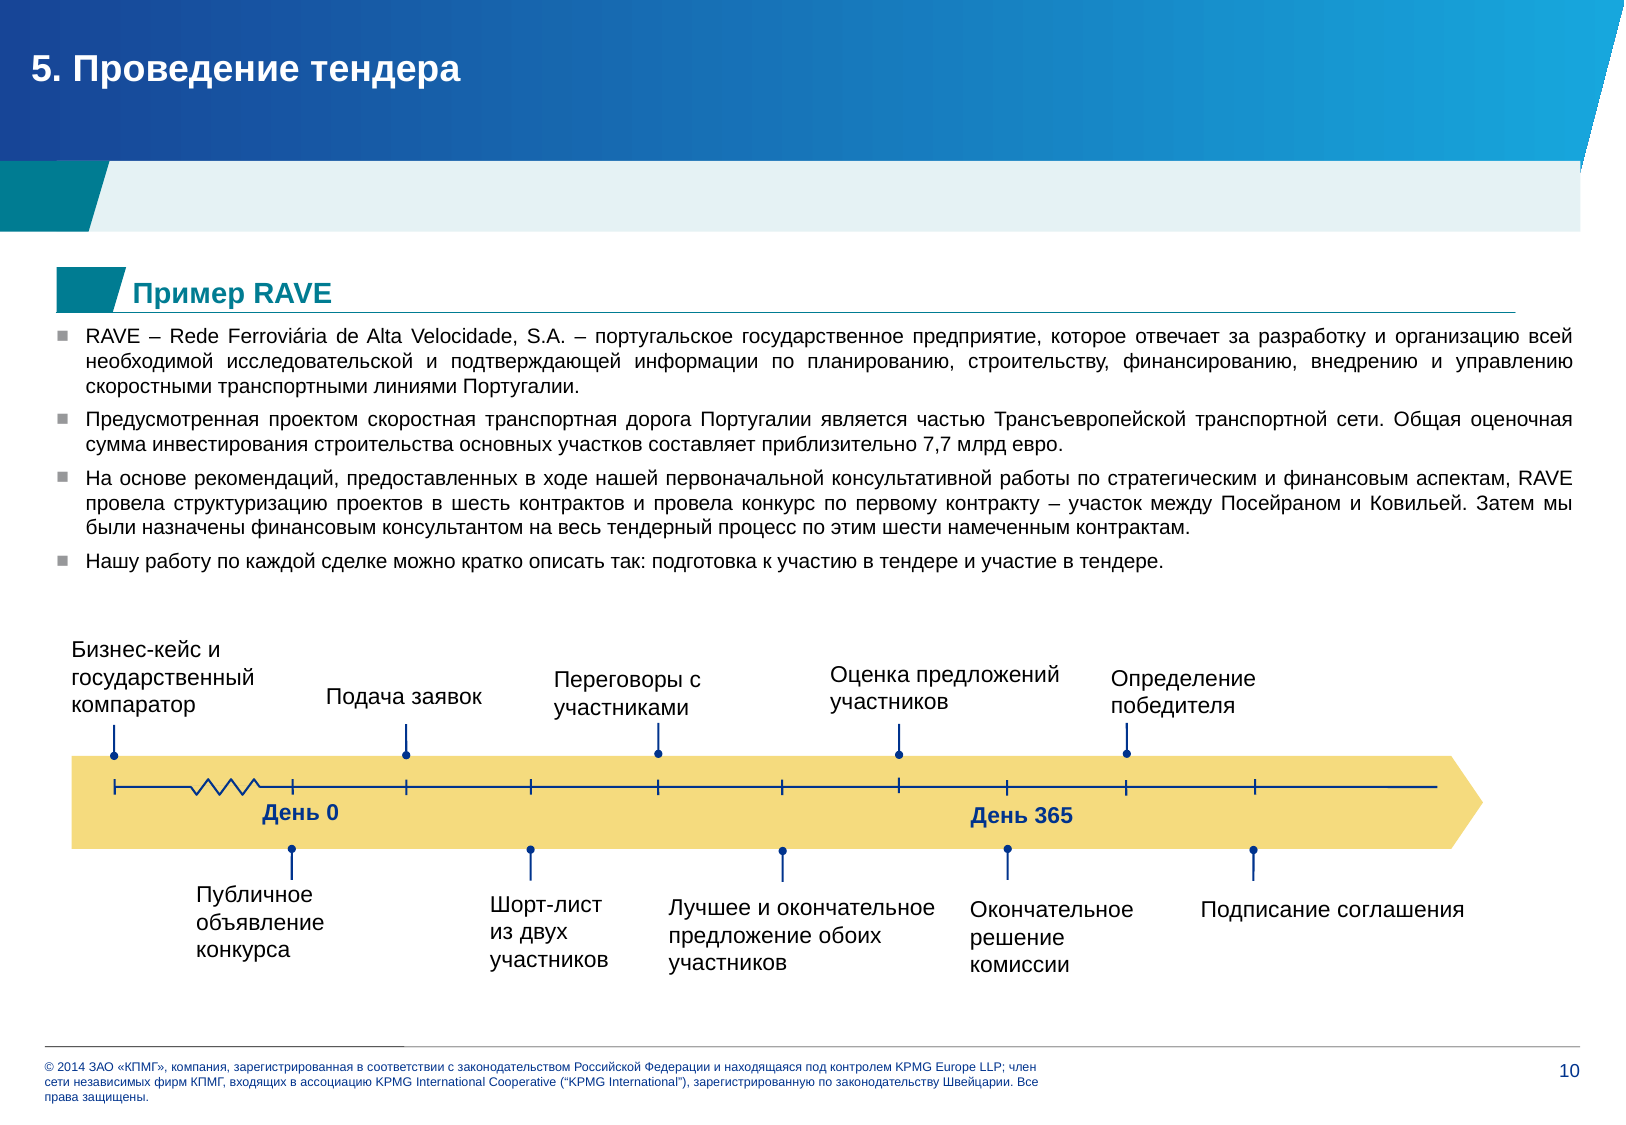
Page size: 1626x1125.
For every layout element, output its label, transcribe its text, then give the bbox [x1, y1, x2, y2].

text_box 5. Проведение тендера [30, 0, 1438, 147]
text_box RAVE – Rede Ferroviária de Alta Velocidade, S.A. – португальское государственное предприятие, которое отвечает за разработку и организацию всей необходимой исследовательской и подтверждающей информации по планированию, строительству, финансированию, внедрению и управлению скоростными транспортными линиями Португалии. Предусмотренная проектом скоростная транспортная дорога Португалии является частью Трансъевропейской транспортной сети. Общая оценочная сумма инвестирования строительства основных участков составляет приблизительно 7,7 млрд евро. На основе рекомендаций, предоставленных в ходе нашей первоначальной консультативной работы по стратегическим и финансовым аспектам, RAVE провела структуризацию проектов в шесть контрактов и провела конкурс по первому контракту – участок между Посейраном и Ковильей. Затем мы были назначены финансовым консультантом на весь тендерный процесс по этим шести намеченным контрактам. Нашу работу по каждой сделке можно кратко описать так: подготовка к участию в тендере и участие в тендере. [41, 315, 1588, 387]
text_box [0, 387, 1625, 1125]
text_box [56, 267, 127, 312]
text_box Пример RAVE [132, 274, 333, 310]
text_box [0, 160, 110, 232]
text_box [85, 160, 1581, 233]
